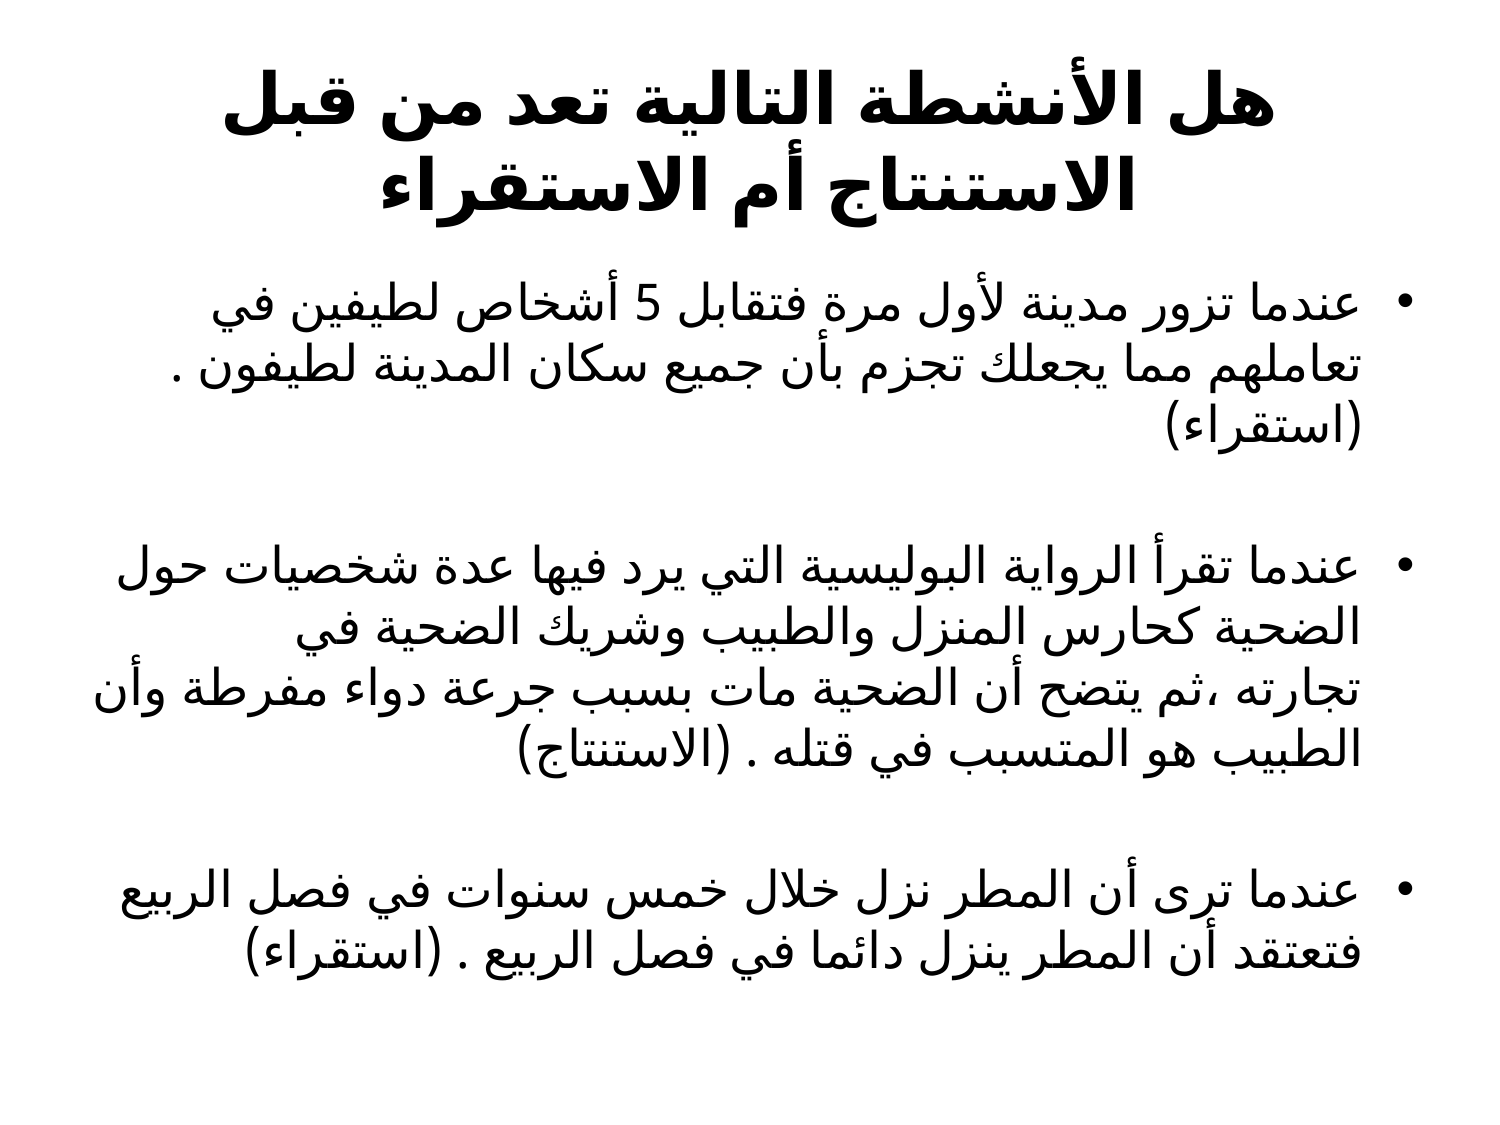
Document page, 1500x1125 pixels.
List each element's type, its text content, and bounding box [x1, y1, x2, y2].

list عندما تزور مدينة لأول مرة فتقابل 5 أشخاص لطيفين في تعاملهم مما يجعلك تجزم بأن جميع سكان المدينة لطيفون . (استقراء) عندما تقرأ الرواية البوليسية التي يرد فيها عدة شخصيات حول الضحية كحارس المنزل والطبيب وشريك الضحية في تجارته ،ثم يتضح أن الضحية مات بسبب جرعة دواء مفرطة وأن الطبيب هو المتسبب في قتله . (الاستنتاج) عندما ترى أن المطر نزل خلال خمس سنوات في فصل الربيع فتعتقد أن المطر ينزل دائما في فصل الربيع . (استقراء) [75, 262, 1425, 1005]
title هل الأنشطة التالية تعد من قبل الاستنتاج أم الاستقراء [75, 45, 1425, 233]
